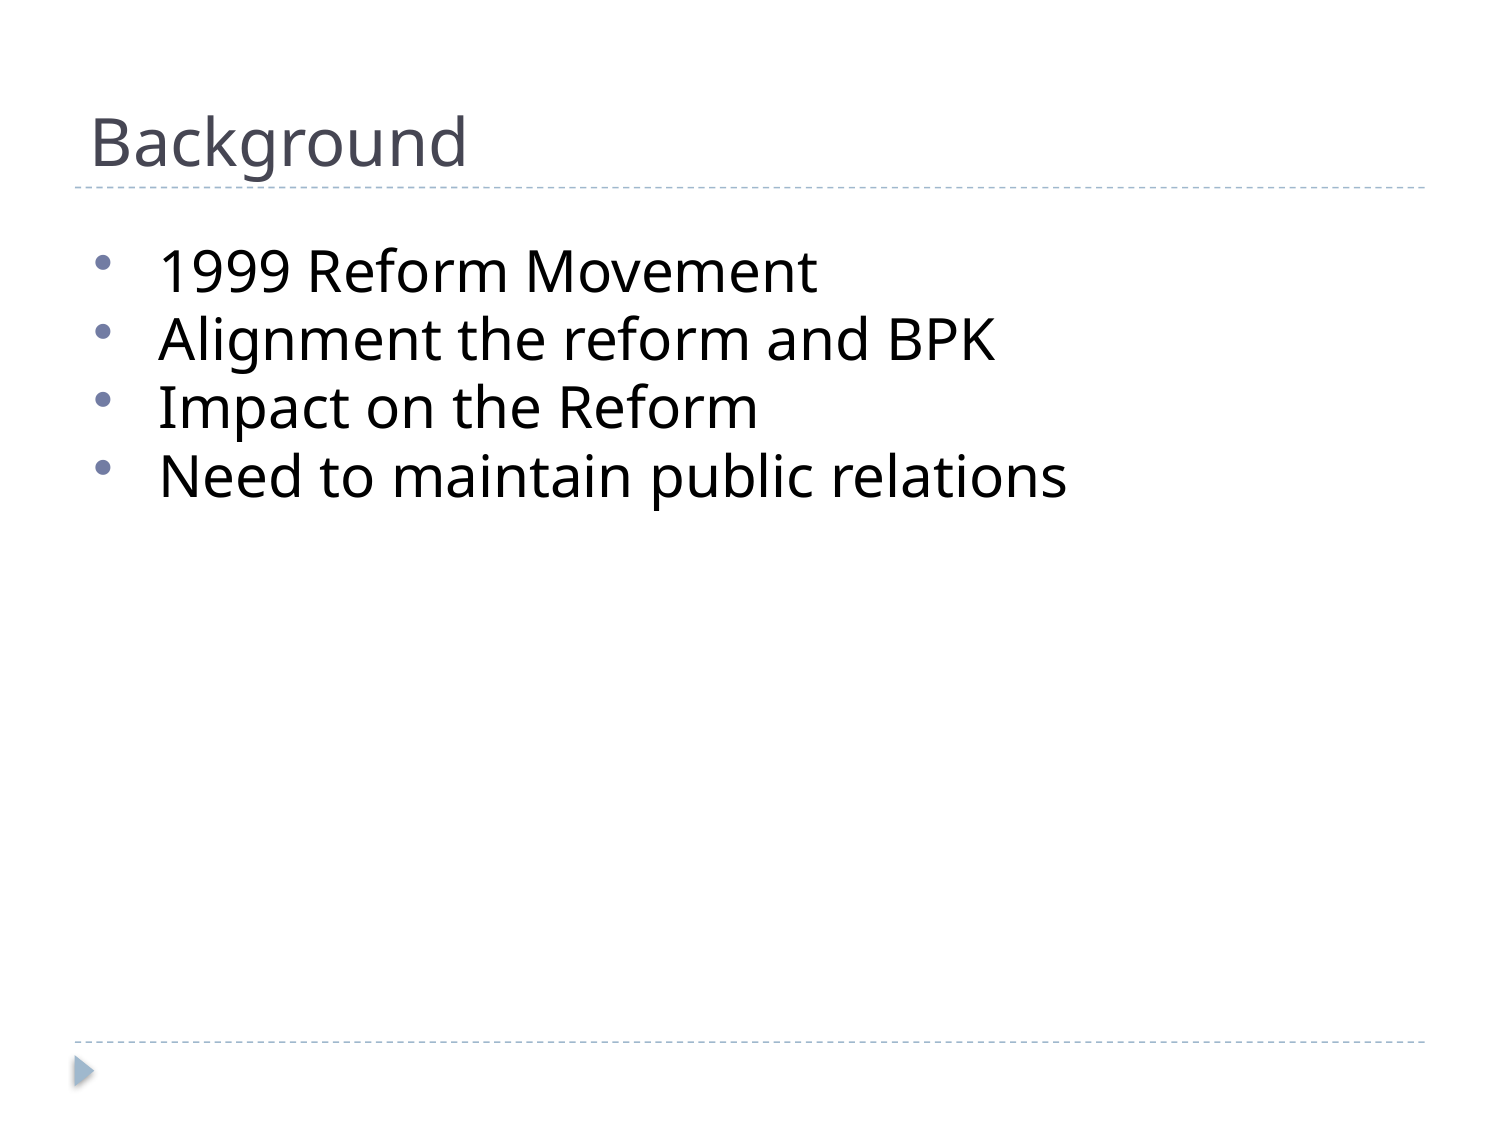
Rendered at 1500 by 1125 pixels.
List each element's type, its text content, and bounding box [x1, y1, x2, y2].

title Background [75, 24, 1425, 188]
list 1999 Reform Movement Alignment the reform and BPK Impact on the Reform Need to maintain public relations [75, 239, 1425, 1050]
